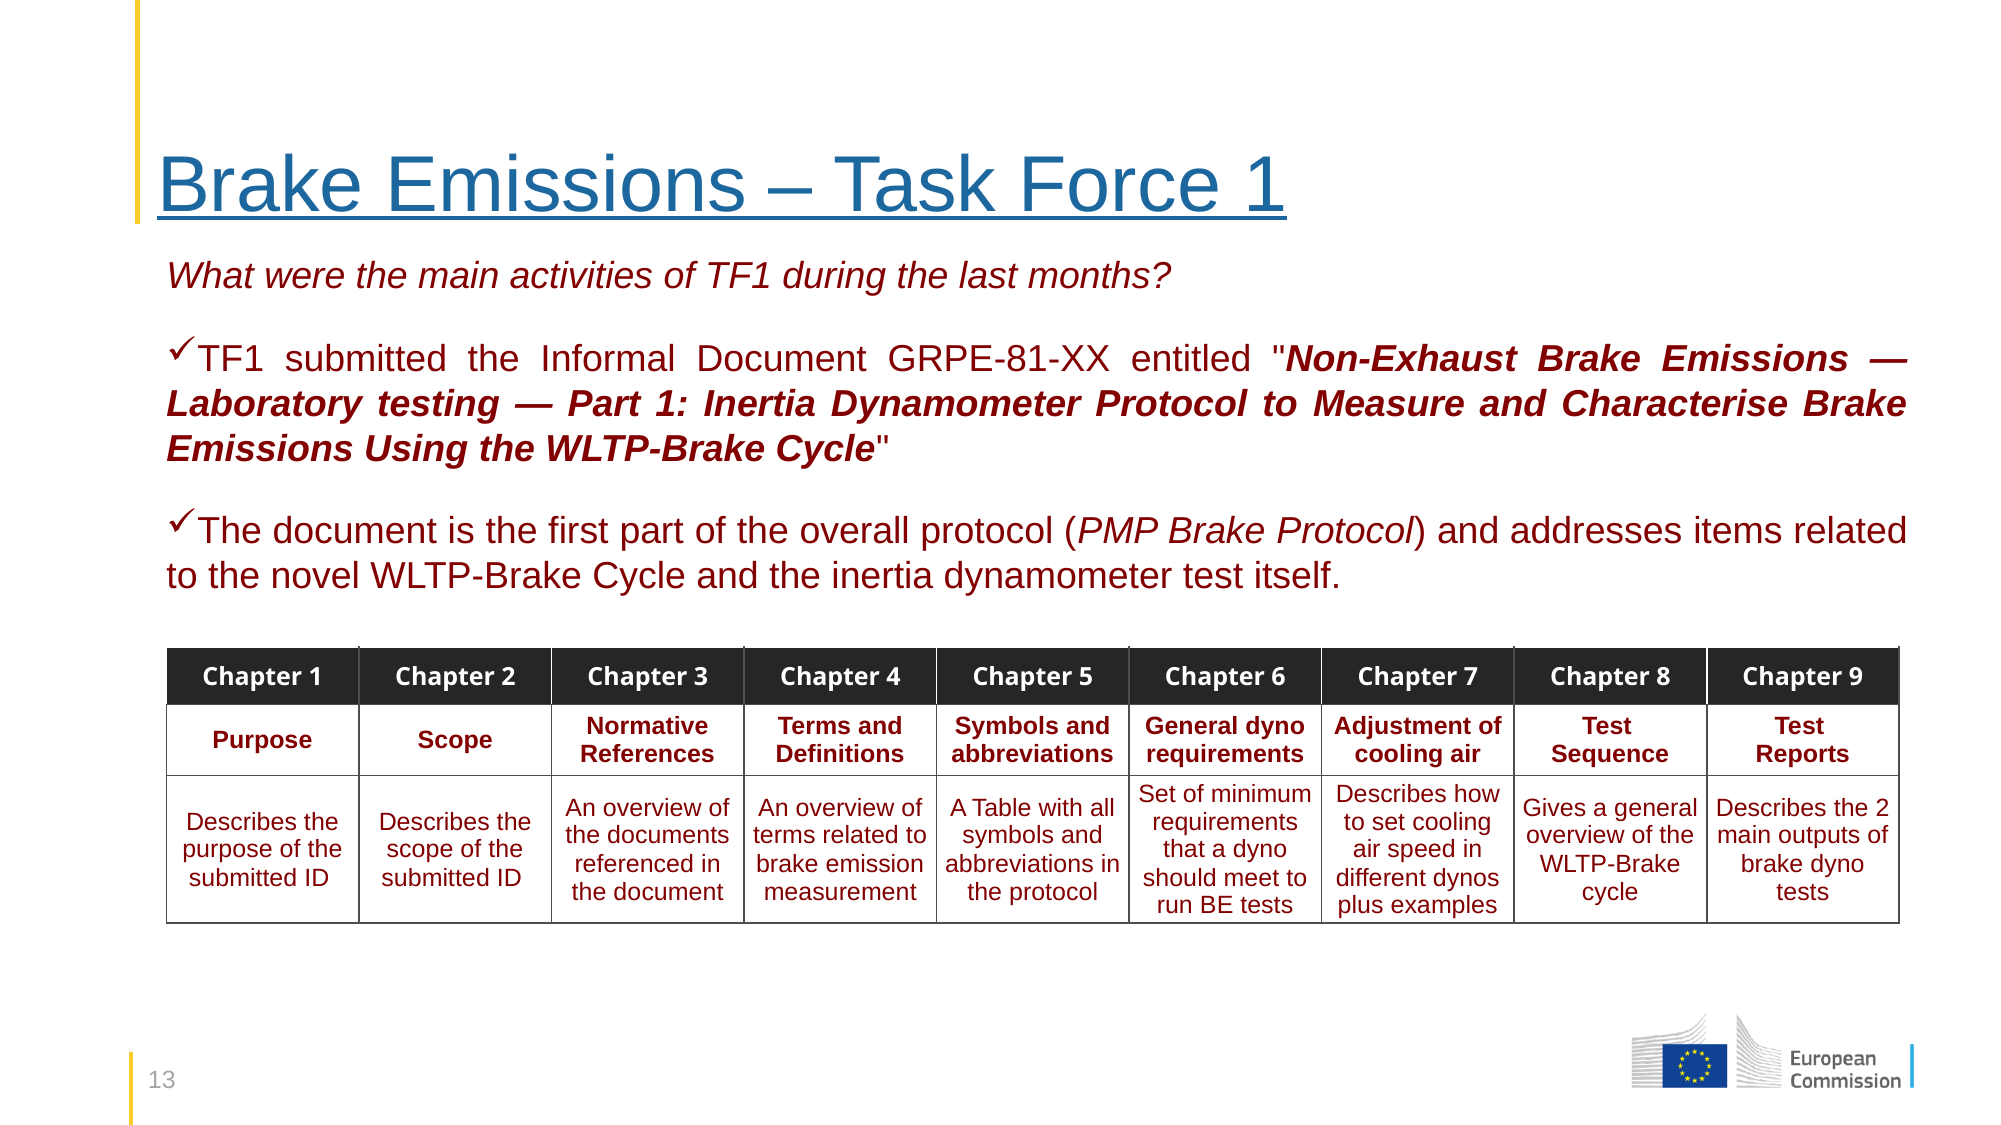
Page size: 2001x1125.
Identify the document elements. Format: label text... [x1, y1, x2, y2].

table_cell Describes how to set cooling air speed in different dynos plus examples [1322, 776, 1513, 922]
table_cell Describes the 2 main outputs of brake dyno tests [1708, 776, 1898, 922]
table_cell Adjustment of cooling air [1322, 705, 1513, 775]
table_header Chapter 5 [937, 648, 1128, 704]
table_header Chapter 7 [1322, 648, 1513, 704]
table_cell Terms and Definitions [745, 705, 936, 775]
table_header Chapter 8 [1515, 648, 1706, 704]
table_cell Test Sequence [1515, 705, 1706, 775]
table_cell Symbols and abbreviations [937, 705, 1128, 775]
table_cell Scope [360, 705, 551, 775]
table_cell Gives a general overview of the WLTP-Brake cycle [1515, 776, 1706, 922]
table_header Chapter 2 [360, 648, 551, 704]
picture [1631, 1018, 1915, 1091]
table_cell Purpose [167, 705, 358, 775]
table_cell Test Reports [1708, 705, 1898, 775]
table_header Chapter 4 [745, 648, 936, 704]
table_header Chapter 9 [1708, 648, 1898, 704]
table_cell An overview of terms related to brake emission measurement [745, 776, 936, 922]
table_cell Set of minimum requirements that a dyno should meet to run BE tests [1130, 776, 1321, 922]
table_cell Describes the scope of the submitted ID [360, 776, 551, 922]
table_header Chapter 6 [1130, 648, 1321, 704]
list What were the main activities of TF1 during the last months? TF1 submitted the Informal Document GRPE-81-XX entitled "Non-Exhaust Brake Emissions — Laboratory testing — Part 1: Inertia Dynamometer Protocol to Measure and Characterise Brake Emissions Using the WLTP-Brake Cycle" The document is the first part of the overall protocol (PMP Brake Protocol) and addresses items related to the novel WLTP-Brake Cycle and the inertia dynamometer test itself. [151, 243, 1923, 1018]
table_cell A Table with all symbols and abbreviations in the protocol [937, 776, 1128, 922]
table_cell An overview of the documents referenced in the document [552, 776, 743, 922]
table_cell General dyno requirements [1130, 705, 1321, 775]
table_header Chapter 1 [167, 648, 358, 704]
table_cell Normative References [552, 705, 743, 775]
table_header Chapter 3 [552, 648, 743, 704]
title Brake Emissions – Task Force 1 [142, 100, 1959, 229]
table_cell Describes the purpose of the submitted ID [167, 776, 358, 922]
